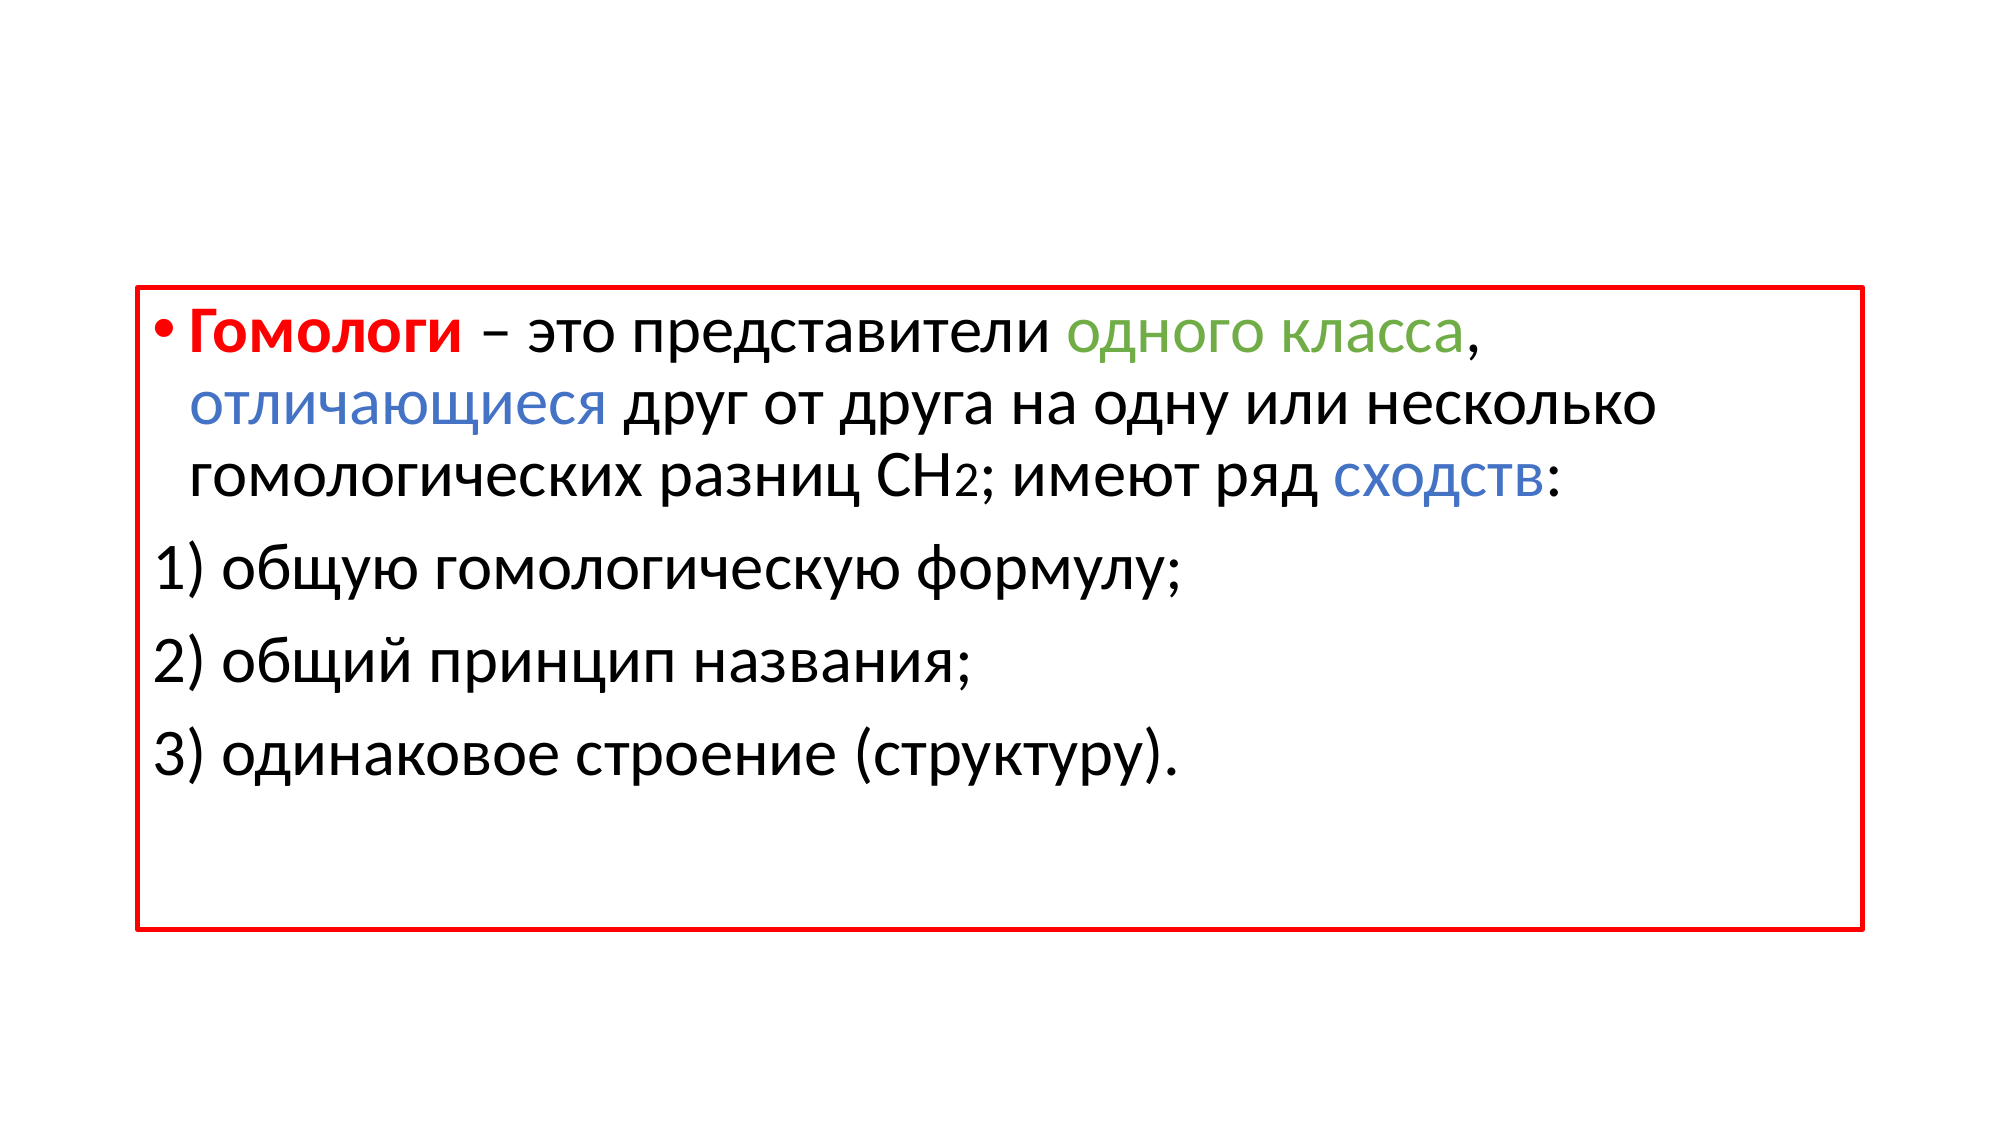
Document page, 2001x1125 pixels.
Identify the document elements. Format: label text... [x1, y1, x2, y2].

list Гомологи – это представители одного класса, отличающиеся друг от друга на одну или несколько гомологических разниц СН2; имеют ряд сходств: 1) общую гомологическую формулу; 2) общий принцип названия; 3) одинаковое строение (структуру). [137, 287, 1863, 930]
